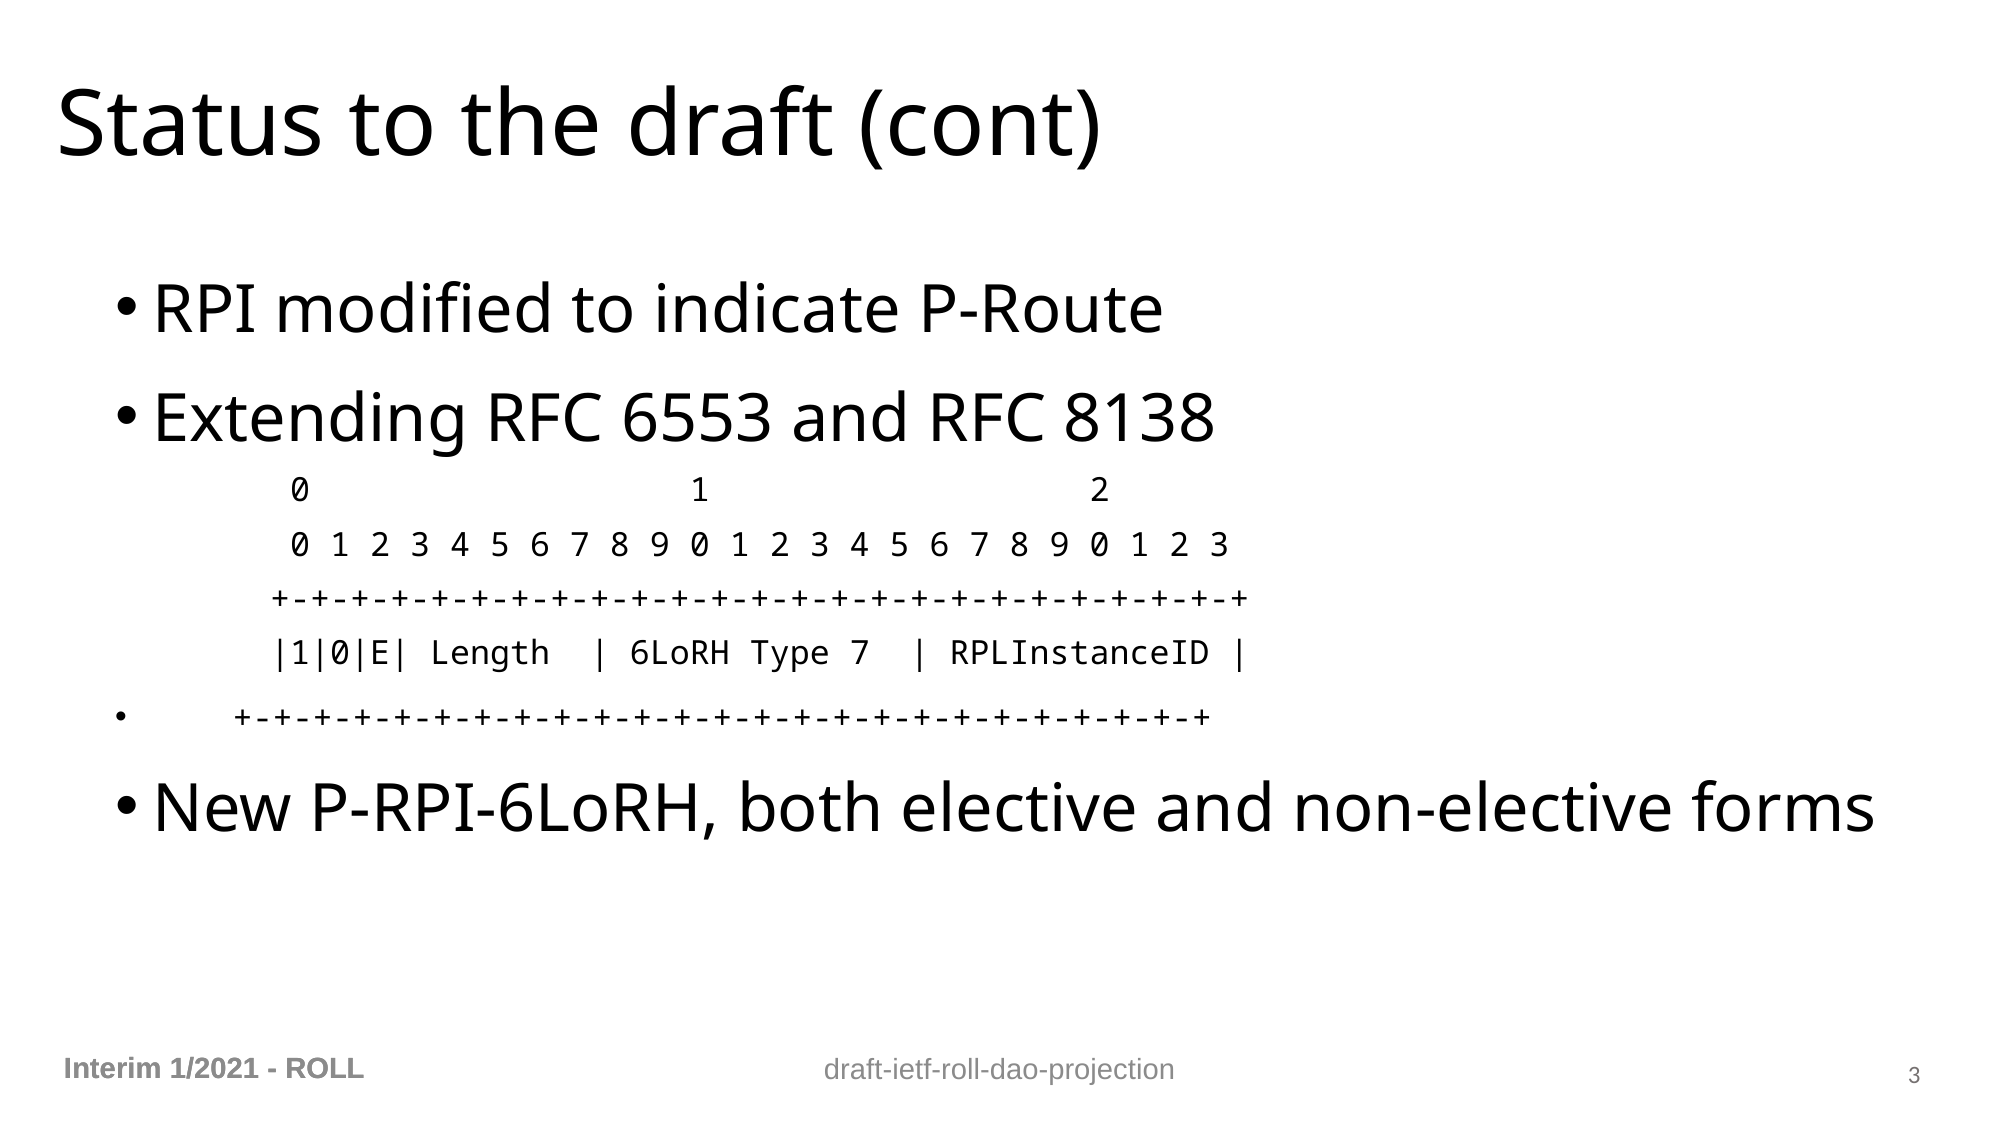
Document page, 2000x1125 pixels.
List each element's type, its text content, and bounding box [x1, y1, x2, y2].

title Status to the draft (cont) [41, 16, 1767, 235]
text_box Interim 1/2021 - ROLL [48, 1036, 724, 1097]
list RPI modified to indicate P-Route Extending RFC 6553 and RFC 8138 0 1 2 0 1 2 3 4 5 6 7 8 9 0 1 2 3 4 5 6 7 8 9 0 1 2 3 +-+-+-+-+-+-+-+-+-+-+-+-+-+-+-+-+-+-+-+-+-+-+-+-+ |1|0|E| Length | 6LoRH Type 7 | RPLInstanceID | +-+-+-+-+-+-+-+-+-+-+-+-+-+-+-+-+-+-+-+-+-+-+-+-+ New P-RPI-6LoRH, both elective and non-elective forms [100, 249, 1947, 998]
